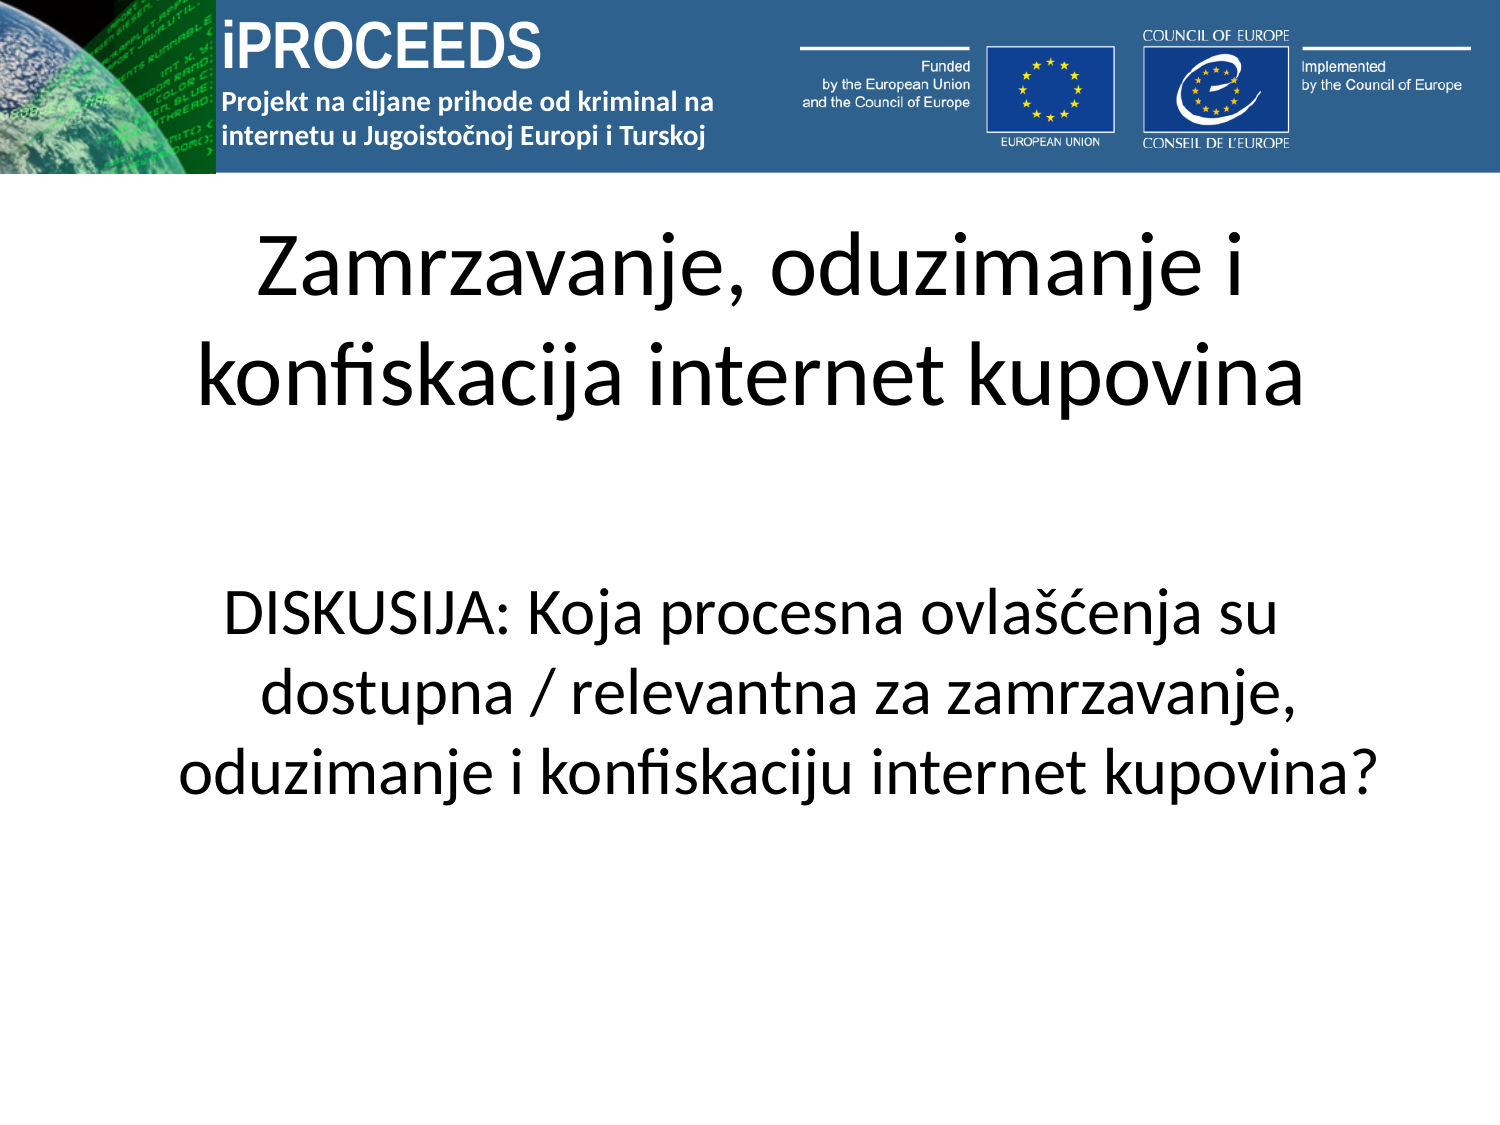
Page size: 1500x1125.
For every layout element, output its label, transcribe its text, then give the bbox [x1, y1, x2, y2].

picture [800, 30, 1471, 148]
list DISKUSIJA: Koja procesna ovlašćenja su dostupna / relevantna za zamrzavanje, oduzimanje i konfiskaciju internet kupovina? [76, 373, 1428, 1017]
title Zamrzavanje, oduzimanje i konfiskacija internet kupovina [76, 219, 1428, 373]
picture [0, 0, 216, 174]
